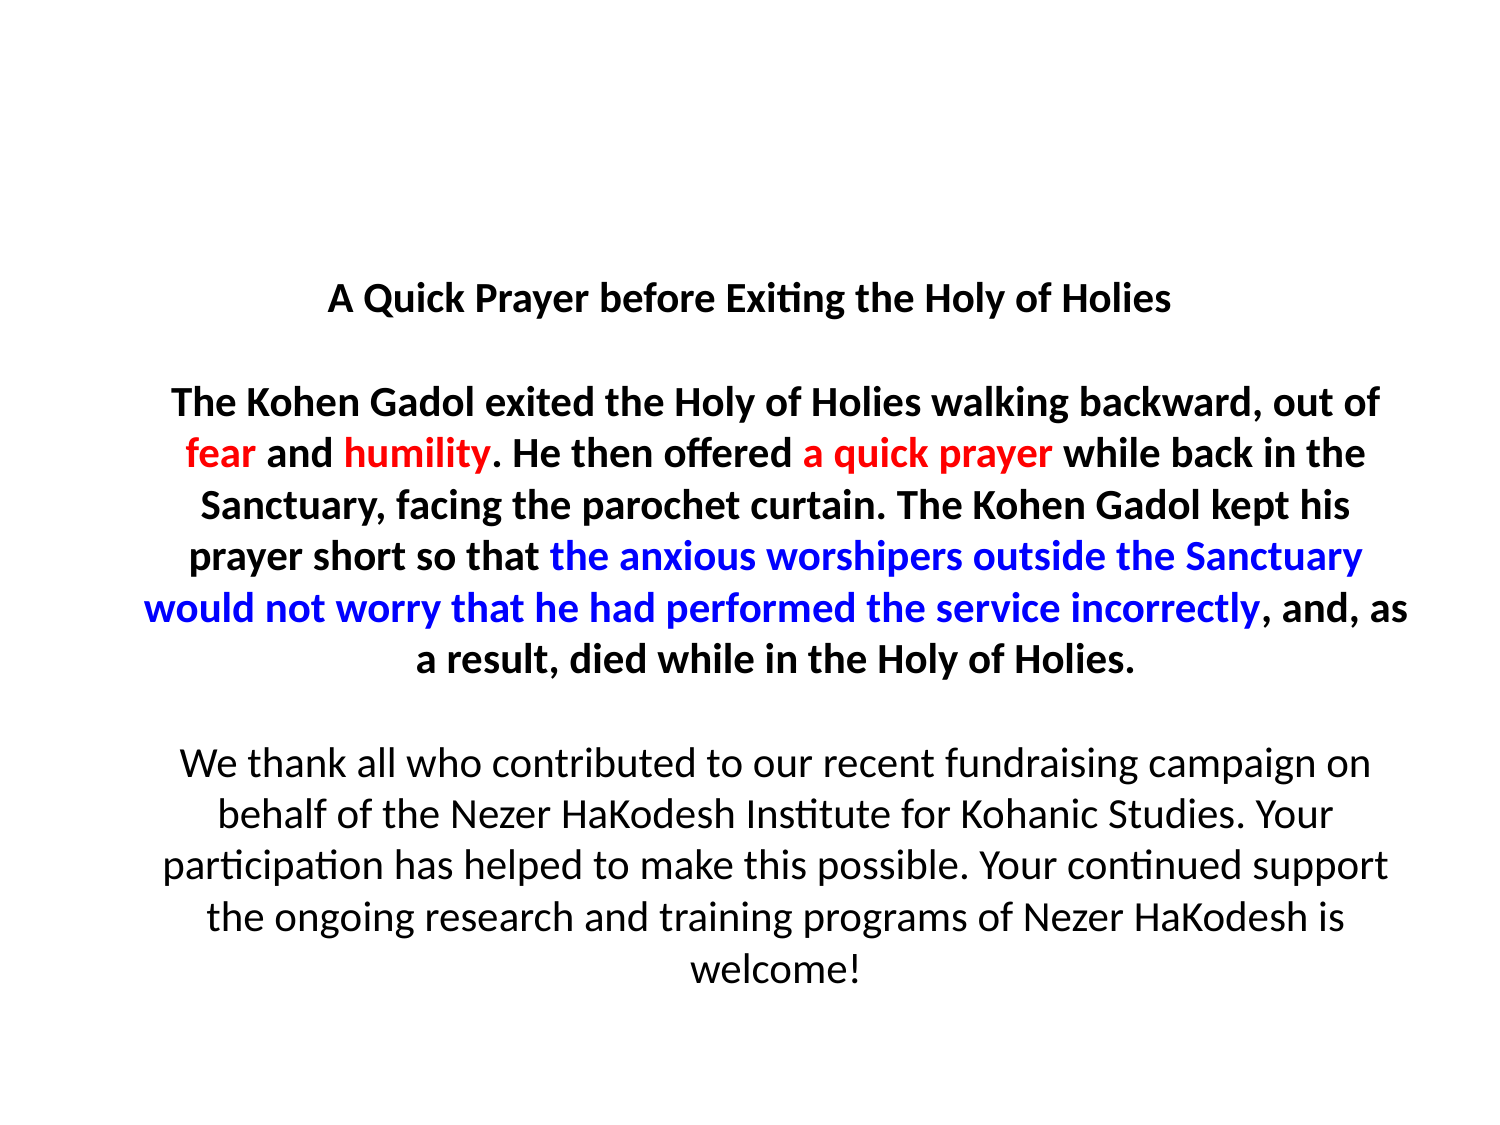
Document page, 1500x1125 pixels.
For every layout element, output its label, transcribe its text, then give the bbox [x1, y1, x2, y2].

list A Quick Prayer before Exiting the Holy of Holies The Kohen Gadol exited the Holy of Holies walking backward, out of fear and humility. He then offered a quick prayer while back in the Sanctuary, facing the parochet curtain. The Kohen Gadol kept his prayer short so that the anxious worshipers outside the Sanctuary would not worry that he had performed the service incorrectly, and, as a result, died while in the Holy of Holies. We thank all who contributed to our recent fundraising campaign on behalf of the Nezer HaKodesh Institute for Kohanic Studies. Your participation has helped to make this possible. Your continued support the ongoing research and training programs of Nezer HaKodesh is welcome! [75, 262, 1425, 1005]
